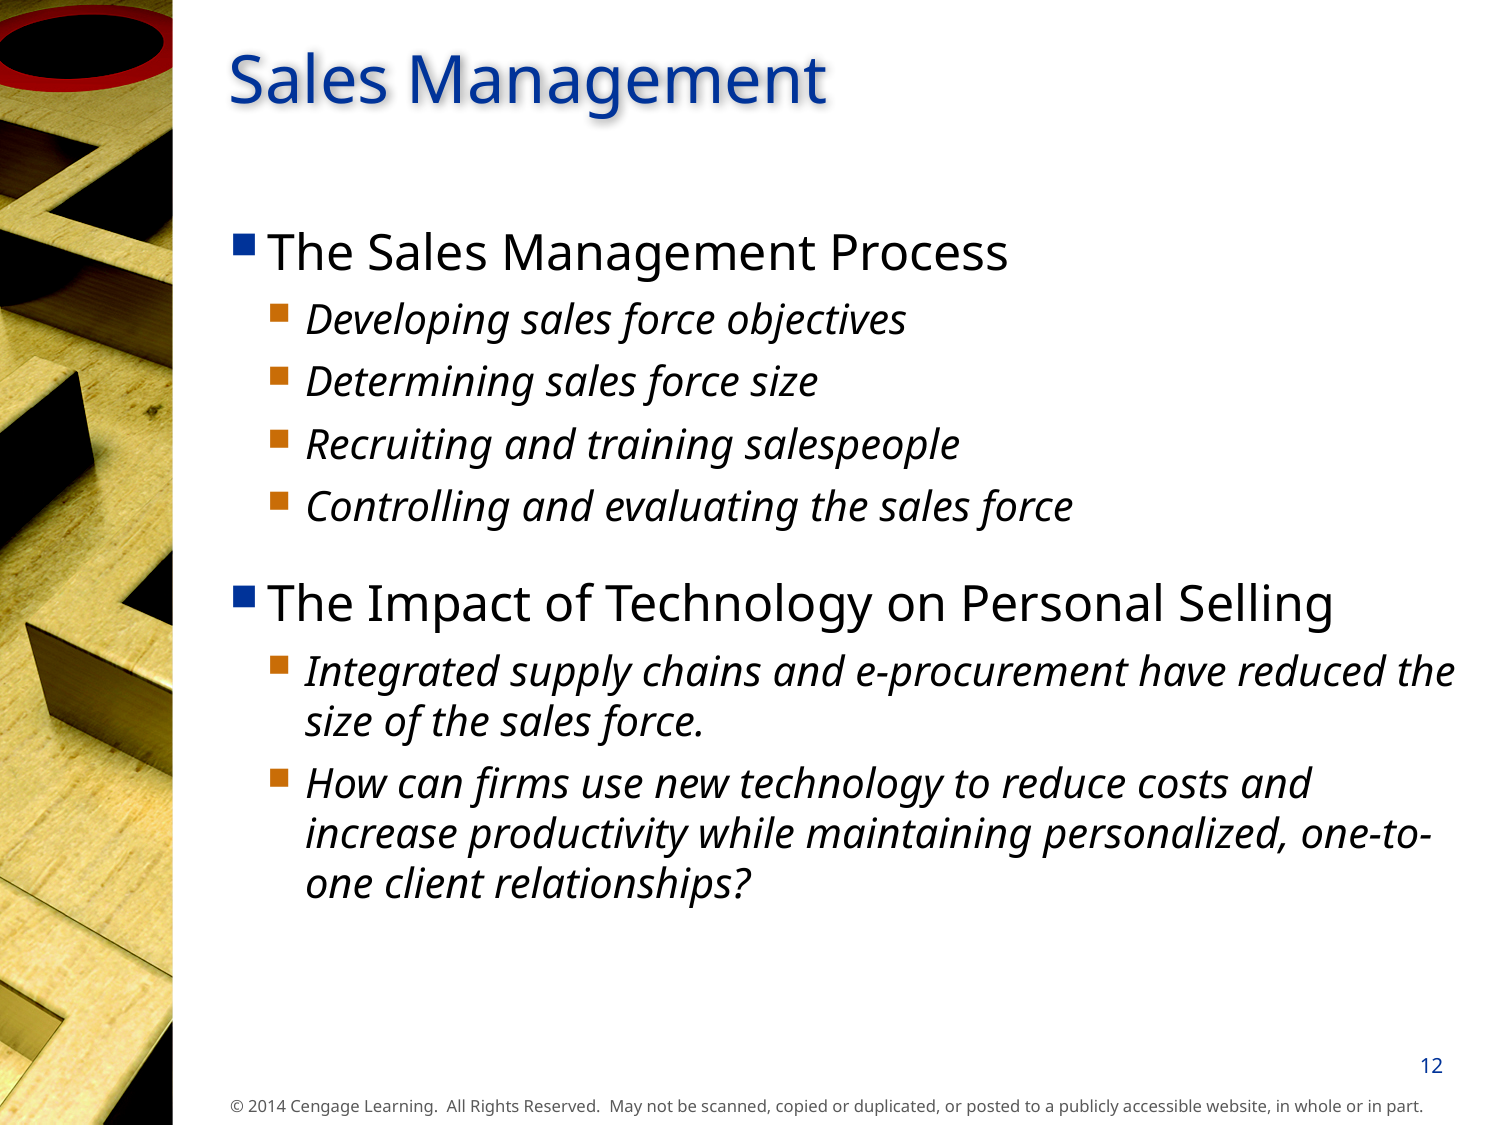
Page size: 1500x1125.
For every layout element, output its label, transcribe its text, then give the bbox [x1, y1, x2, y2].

list The Sales Management Process Developing sales force objectives Determining sales force size Recruiting and training salespeople Controlling and evaluating the sales force The Impact of Technology on Personal Selling Integrated supply chains and e-procurement have reduced the size of the sales force. How can firms use new technology to reduce costs and increase productivity while maintaining personalized, one-to-one client relationships? [215, 212, 1478, 1070]
title Sales Management [213, 29, 1454, 213]
slide_number 12 [1386, 1037, 1478, 1097]
picture [0, 0, 173, 1125]
